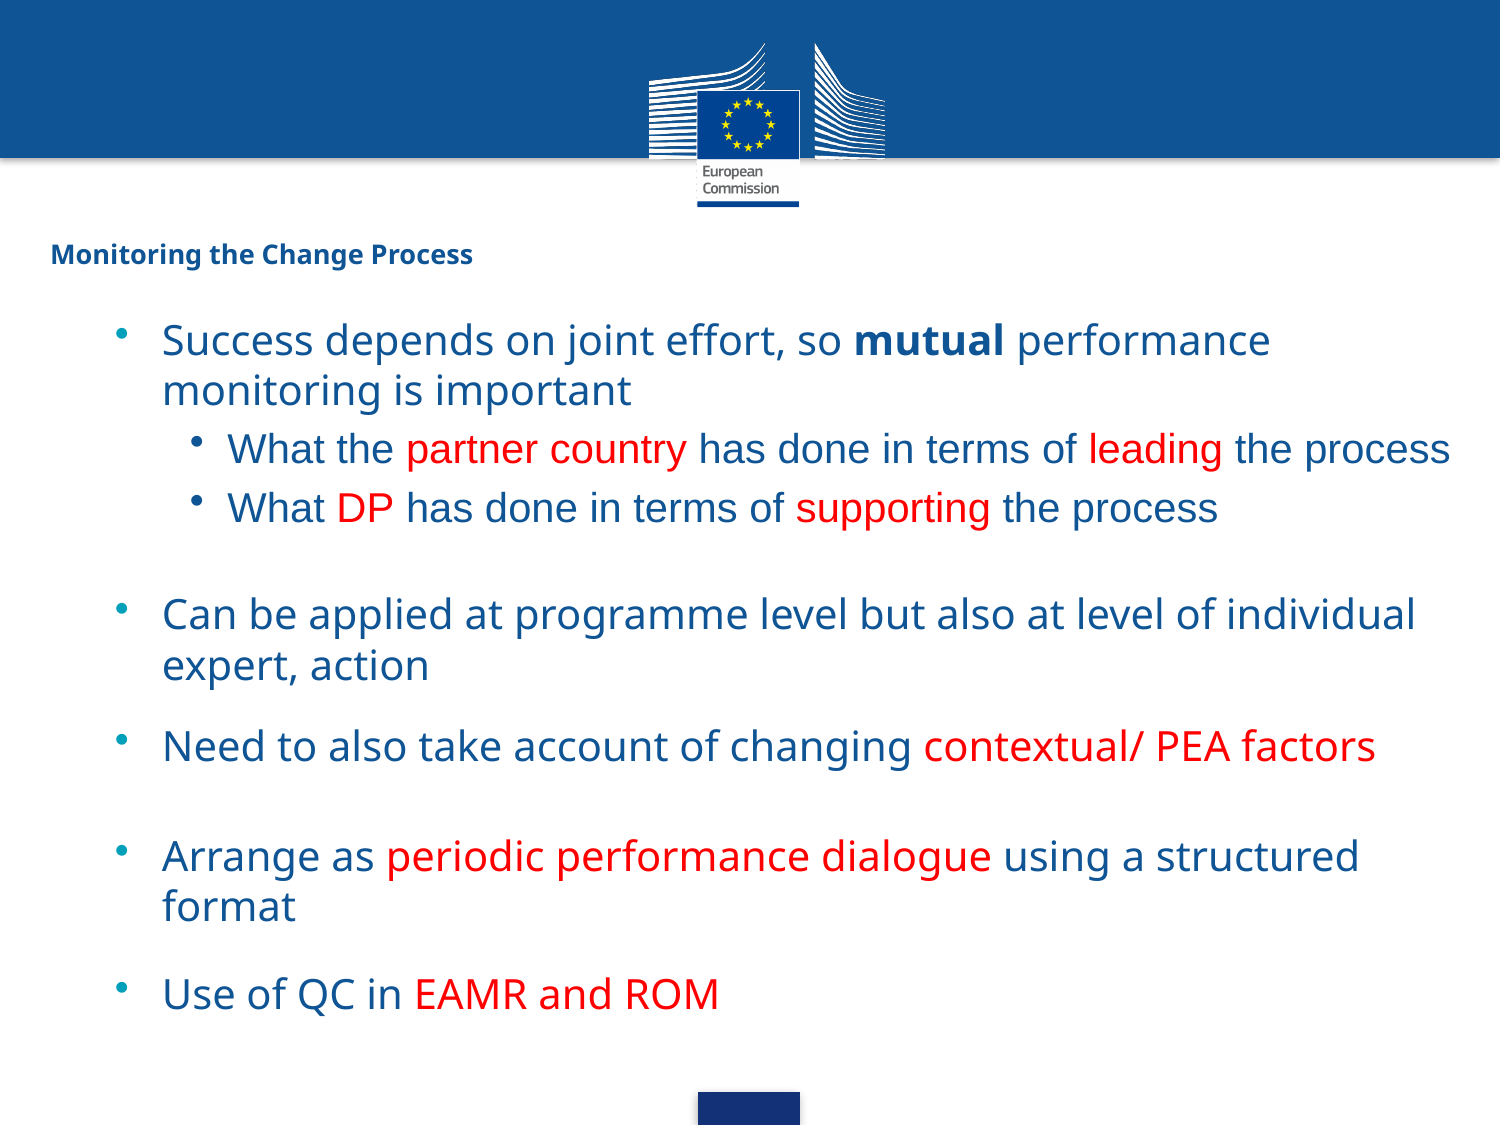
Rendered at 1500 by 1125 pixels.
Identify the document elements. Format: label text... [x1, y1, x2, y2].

list Success depends on joint effort, so mutual performance monitoring is important What the partner country has done in terms of leading the process What DP has done in terms of supporting the process Can be applied at programme level but also at level of individual expert, action Need to also take account of changing contextual/ PEA factors Arrange as periodic performance dialogue using a structured format Use of QC in EAMR and ROM [24, 306, 1500, 1106]
picture [649, 42, 885, 193]
title Monitoring the Change Process [0, 193, 1463, 315]
